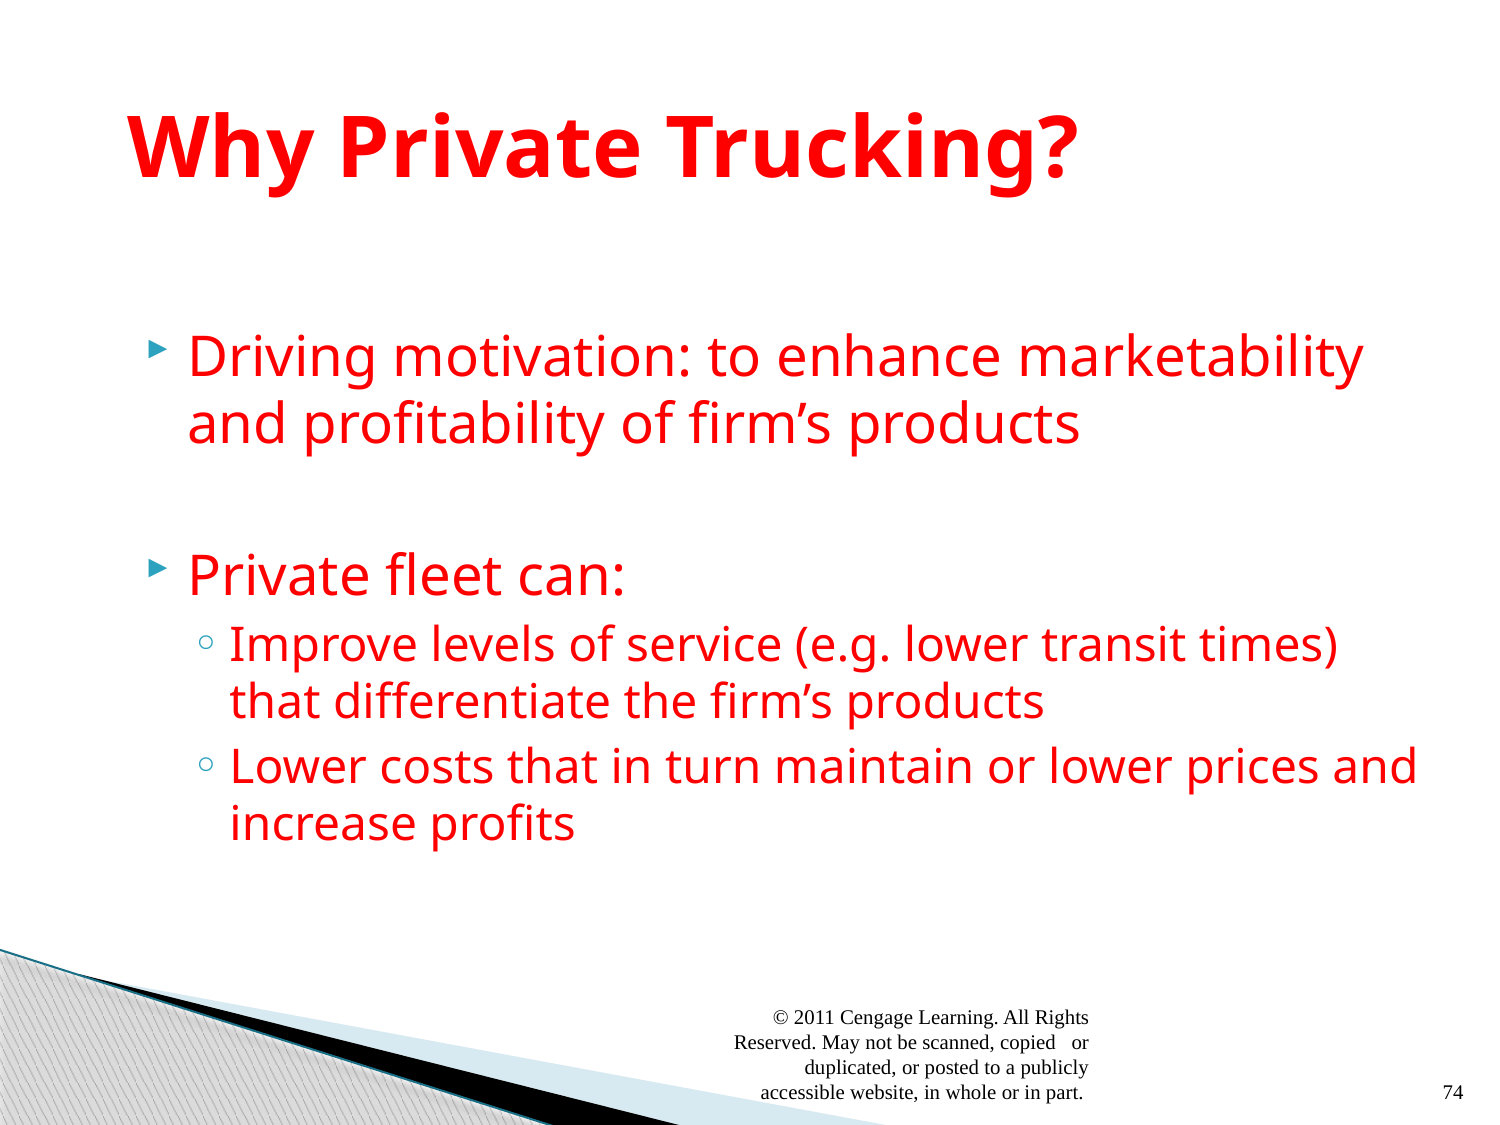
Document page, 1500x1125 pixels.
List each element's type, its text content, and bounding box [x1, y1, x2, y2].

slide_number 74 [1418, 1051, 1479, 1112]
footer © 2011 Cengage Learning. All Rights Reserved. May not be scanned, copied or duplicated, or posted to a publicly accessible website, in whole or in part. [718, 1051, 1105, 1112]
title Why Private Trucking? [112, 75, 1388, 213]
list Driving motivation: to enhance marketability and profitability of firm’s products Private fleet can: Improve levels of service (e.g. lower transit times) that differentiate the firm’s products Lower costs that in turn maintain or lower prices and increase profits [112, 312, 1438, 1001]
